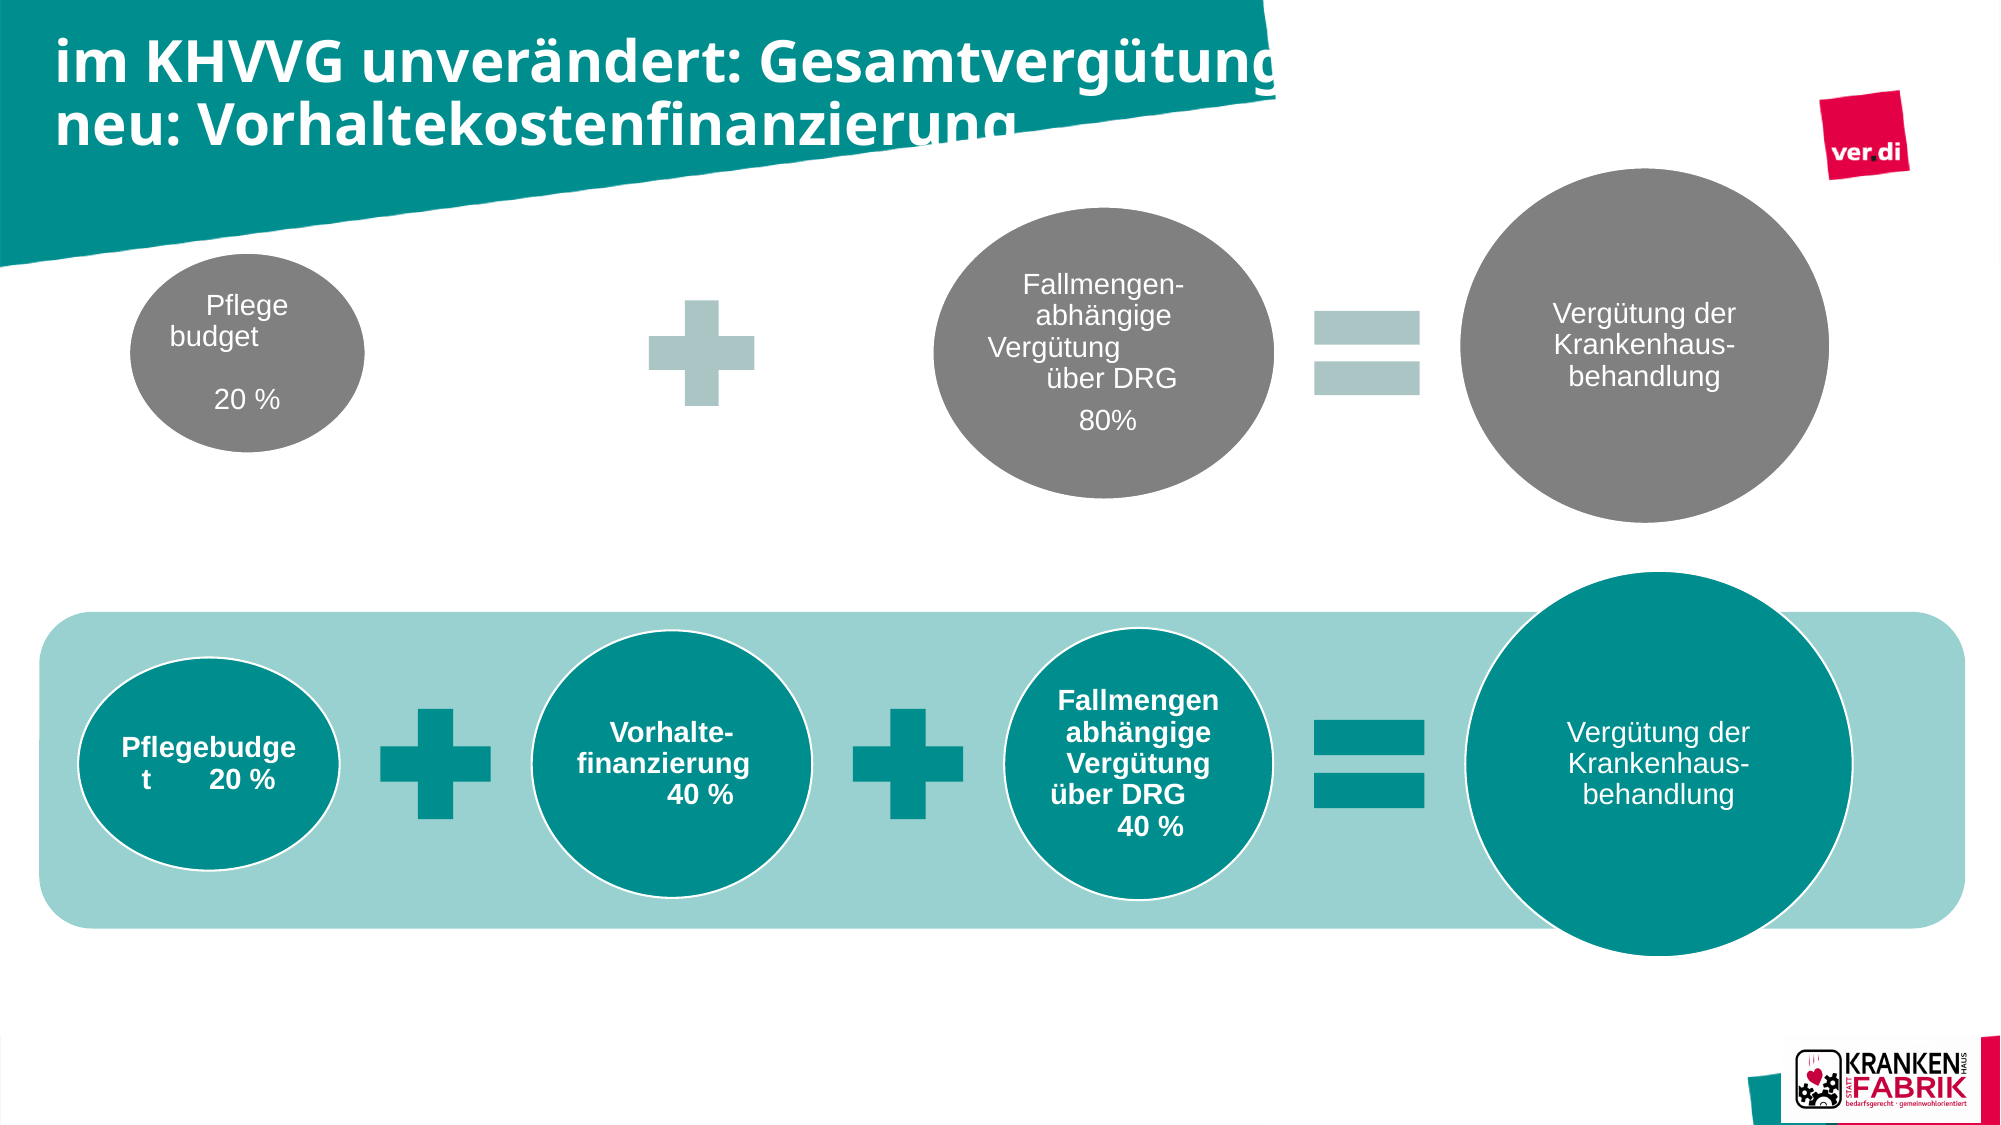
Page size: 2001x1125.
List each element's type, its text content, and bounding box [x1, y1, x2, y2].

text_box [37, 613, 73, 928]
title im KHVVG unverändert: Gesamtvergütung der KH neu: Vorhaltekostenfinanzierung [39, 24, 1765, 243]
picture [0, 0, 2000, 1125]
text_box [1861, 609, 1968, 931]
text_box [77, 569, 1853, 959]
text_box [80, 95, 1831, 566]
